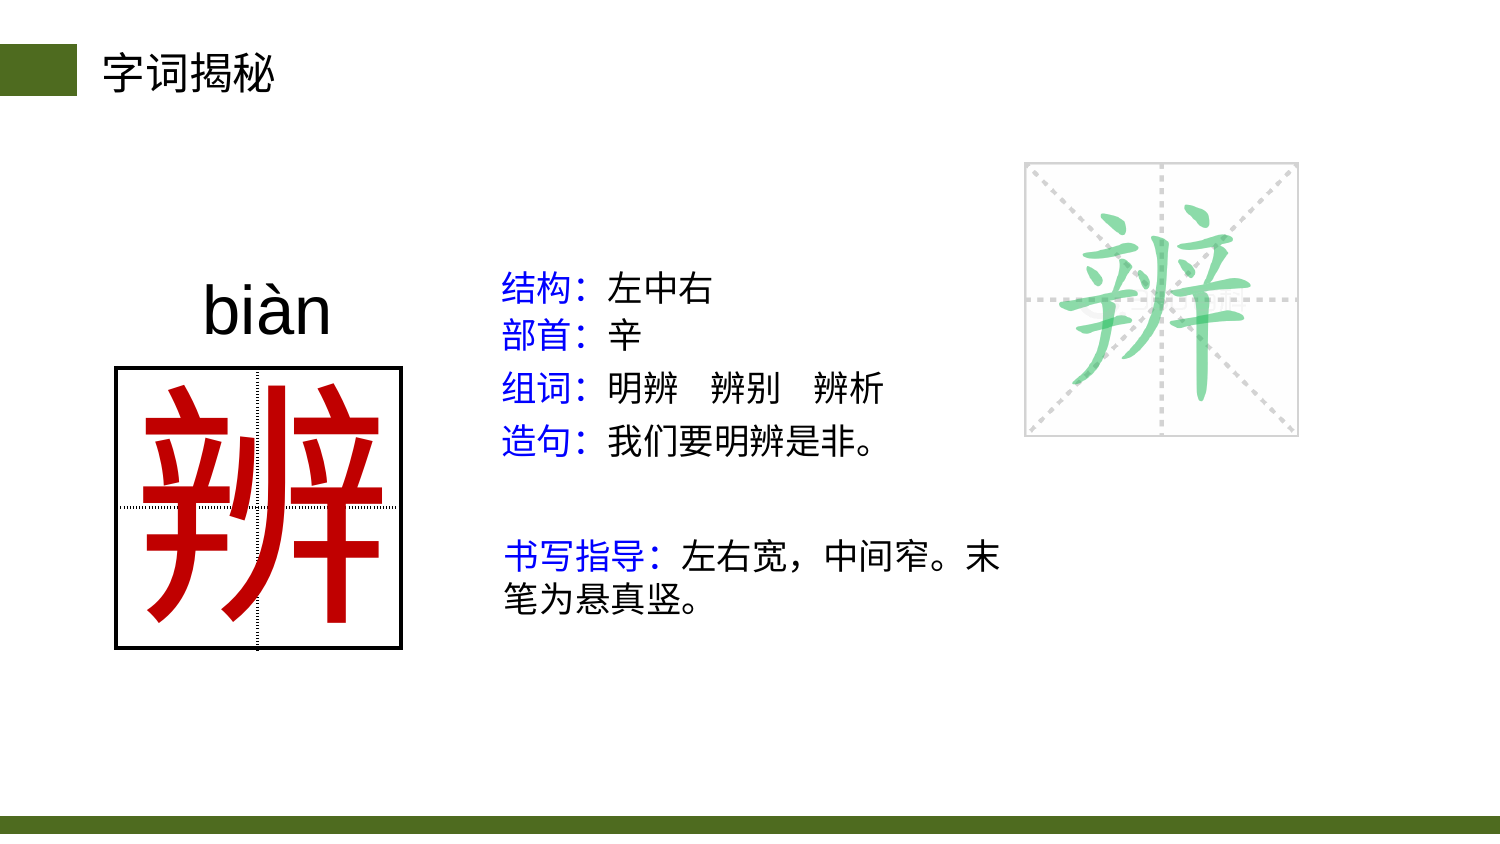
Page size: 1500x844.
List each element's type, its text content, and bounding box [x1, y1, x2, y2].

text_box biàn [191, 260, 345, 354]
text_box 造句：我们要明辨是非。 [489, 413, 1003, 468]
picture [1023, 162, 1299, 437]
text_box 辨 [121, 336, 407, 661]
text_box 组词：明辨 辨别 辨析 [489, 360, 987, 413]
text_box 书写指导：左右宽，中间窄。末笔为悬真竖。 [492, 528, 1035, 626]
text_box 结构：左中右 [489, 260, 778, 307]
text_box 字词揭秘 [90, 40, 368, 104]
text_box 部首：辛 [489, 307, 848, 362]
